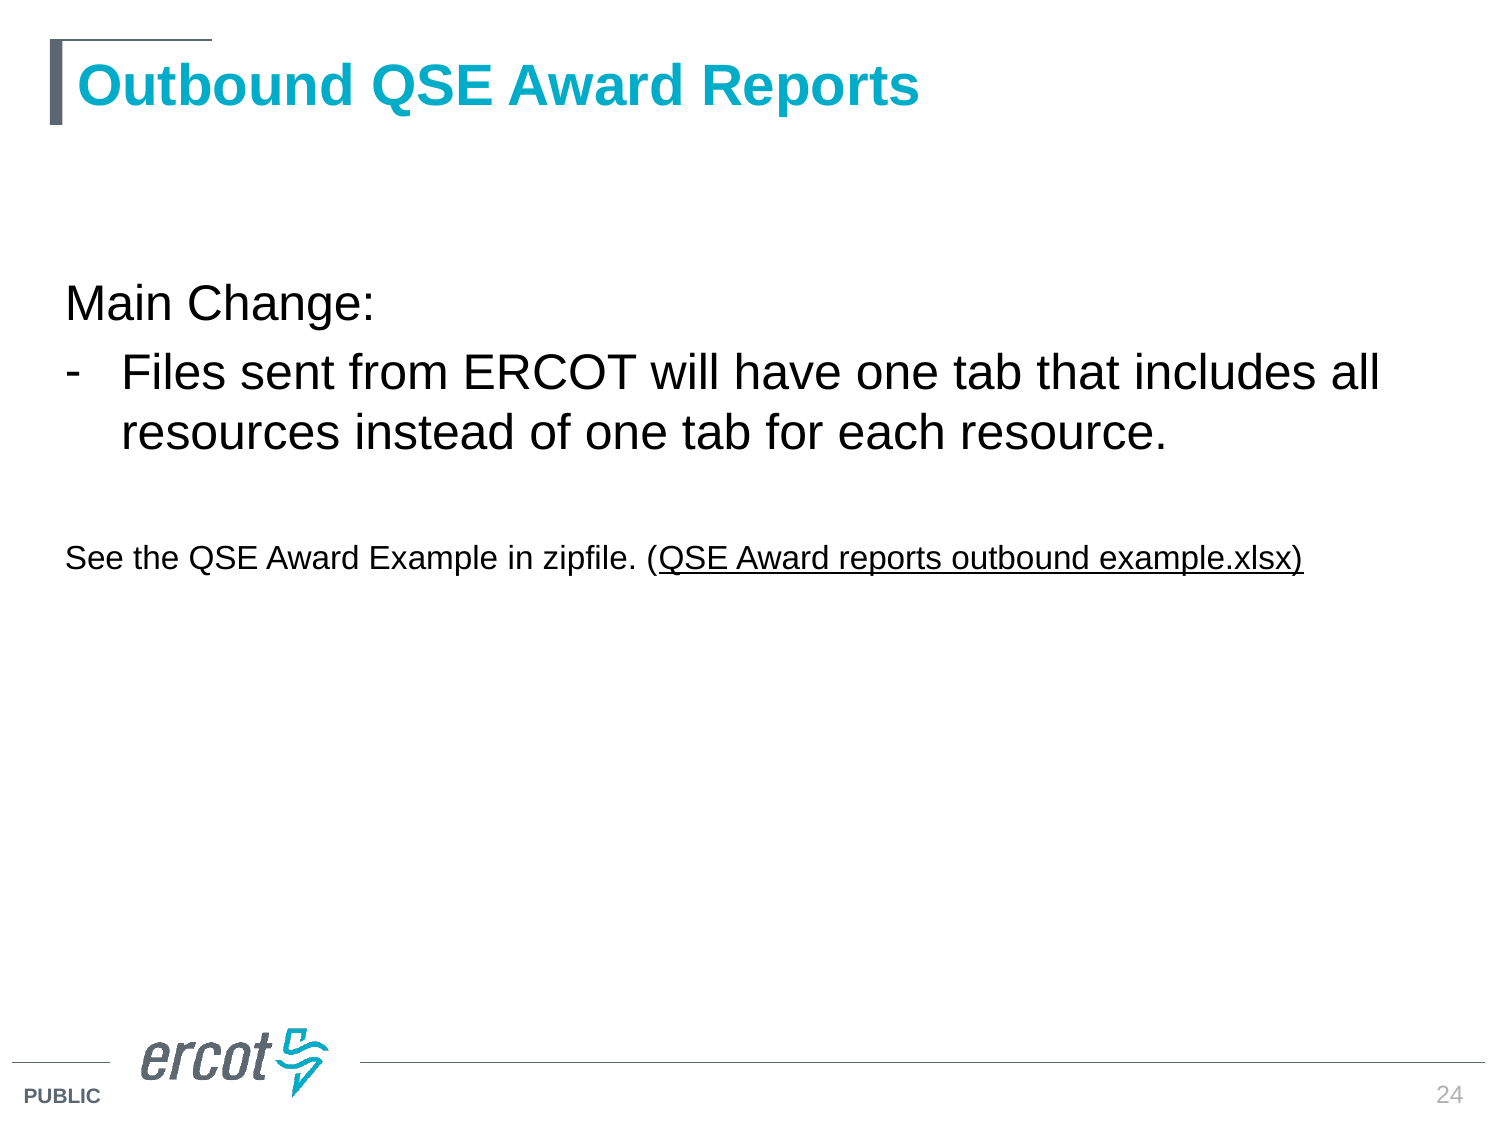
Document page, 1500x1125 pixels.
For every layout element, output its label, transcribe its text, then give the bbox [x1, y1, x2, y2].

slide_number 24 [1412, 1076, 1488, 1112]
list Main Change: Files sent from ERCOT will have one tab that includes all resources instead of one tab for each resource. See the QSE Award Example in zipfile. (QSE Award reports outbound example.xlsx) [50, 262, 1450, 972]
picture [137, 1024, 332, 1100]
title Outbound QSE Award Reports [62, 39, 1450, 228]
